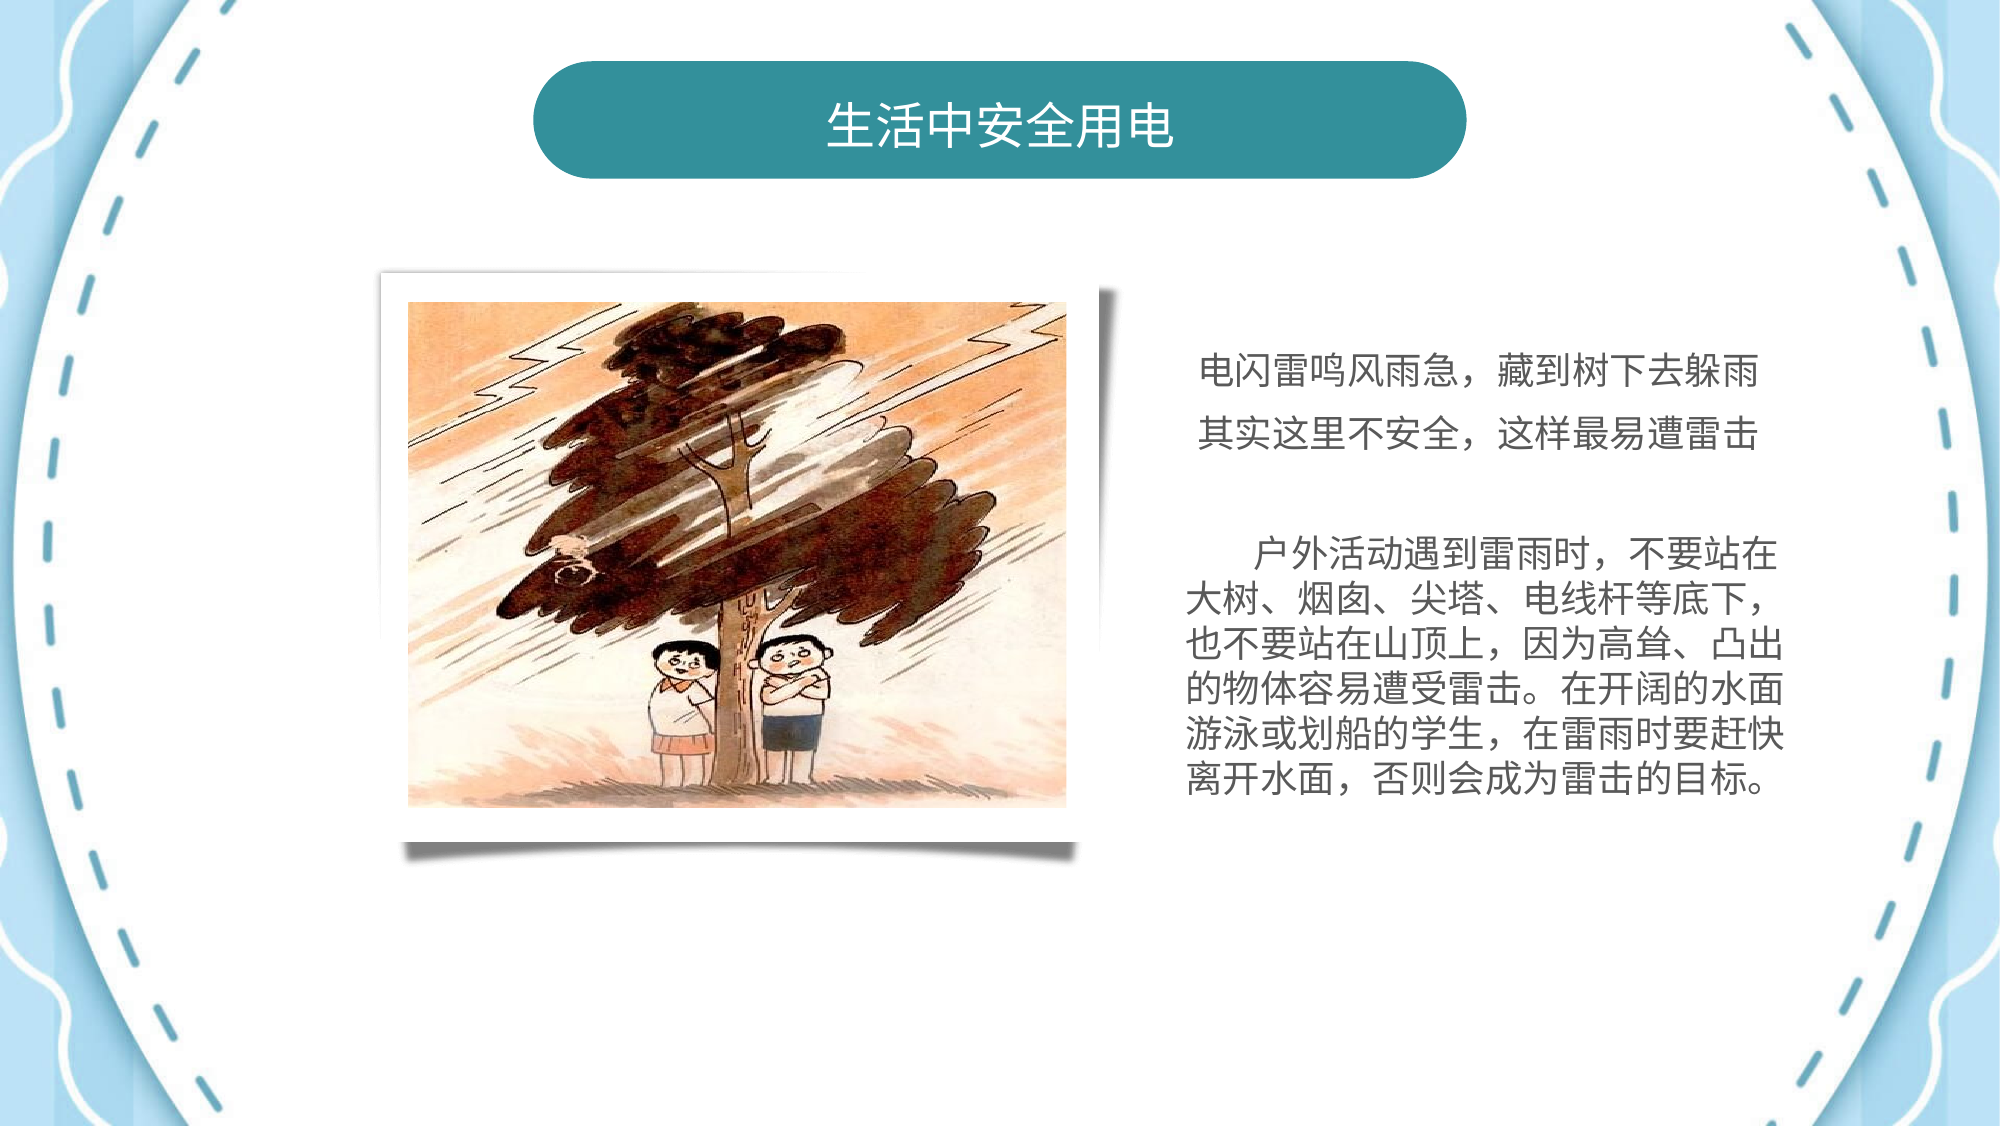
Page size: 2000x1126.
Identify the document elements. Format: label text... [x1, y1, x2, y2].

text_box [533, 60, 1467, 179]
text_box 户外活动遇到雷雨时，不要站在大树、烟囱、尖塔、电线杆等底下，也不要站在山顶上，因为高耸、凸出的物体容易遭受雷击。在开阔的水面游泳或划船的学生，在雷雨时要赶快离开水面，否则会成为雷击的目标。 [1180, 522, 1815, 808]
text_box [325, 208, 1176, 935]
picture [0, 0, 2000, 1126]
text_box 电闪雷鸣风雨急，藏到树下去躲雨 其实这里不安全，这样最易遭雷击 [1182, 339, 1945, 463]
